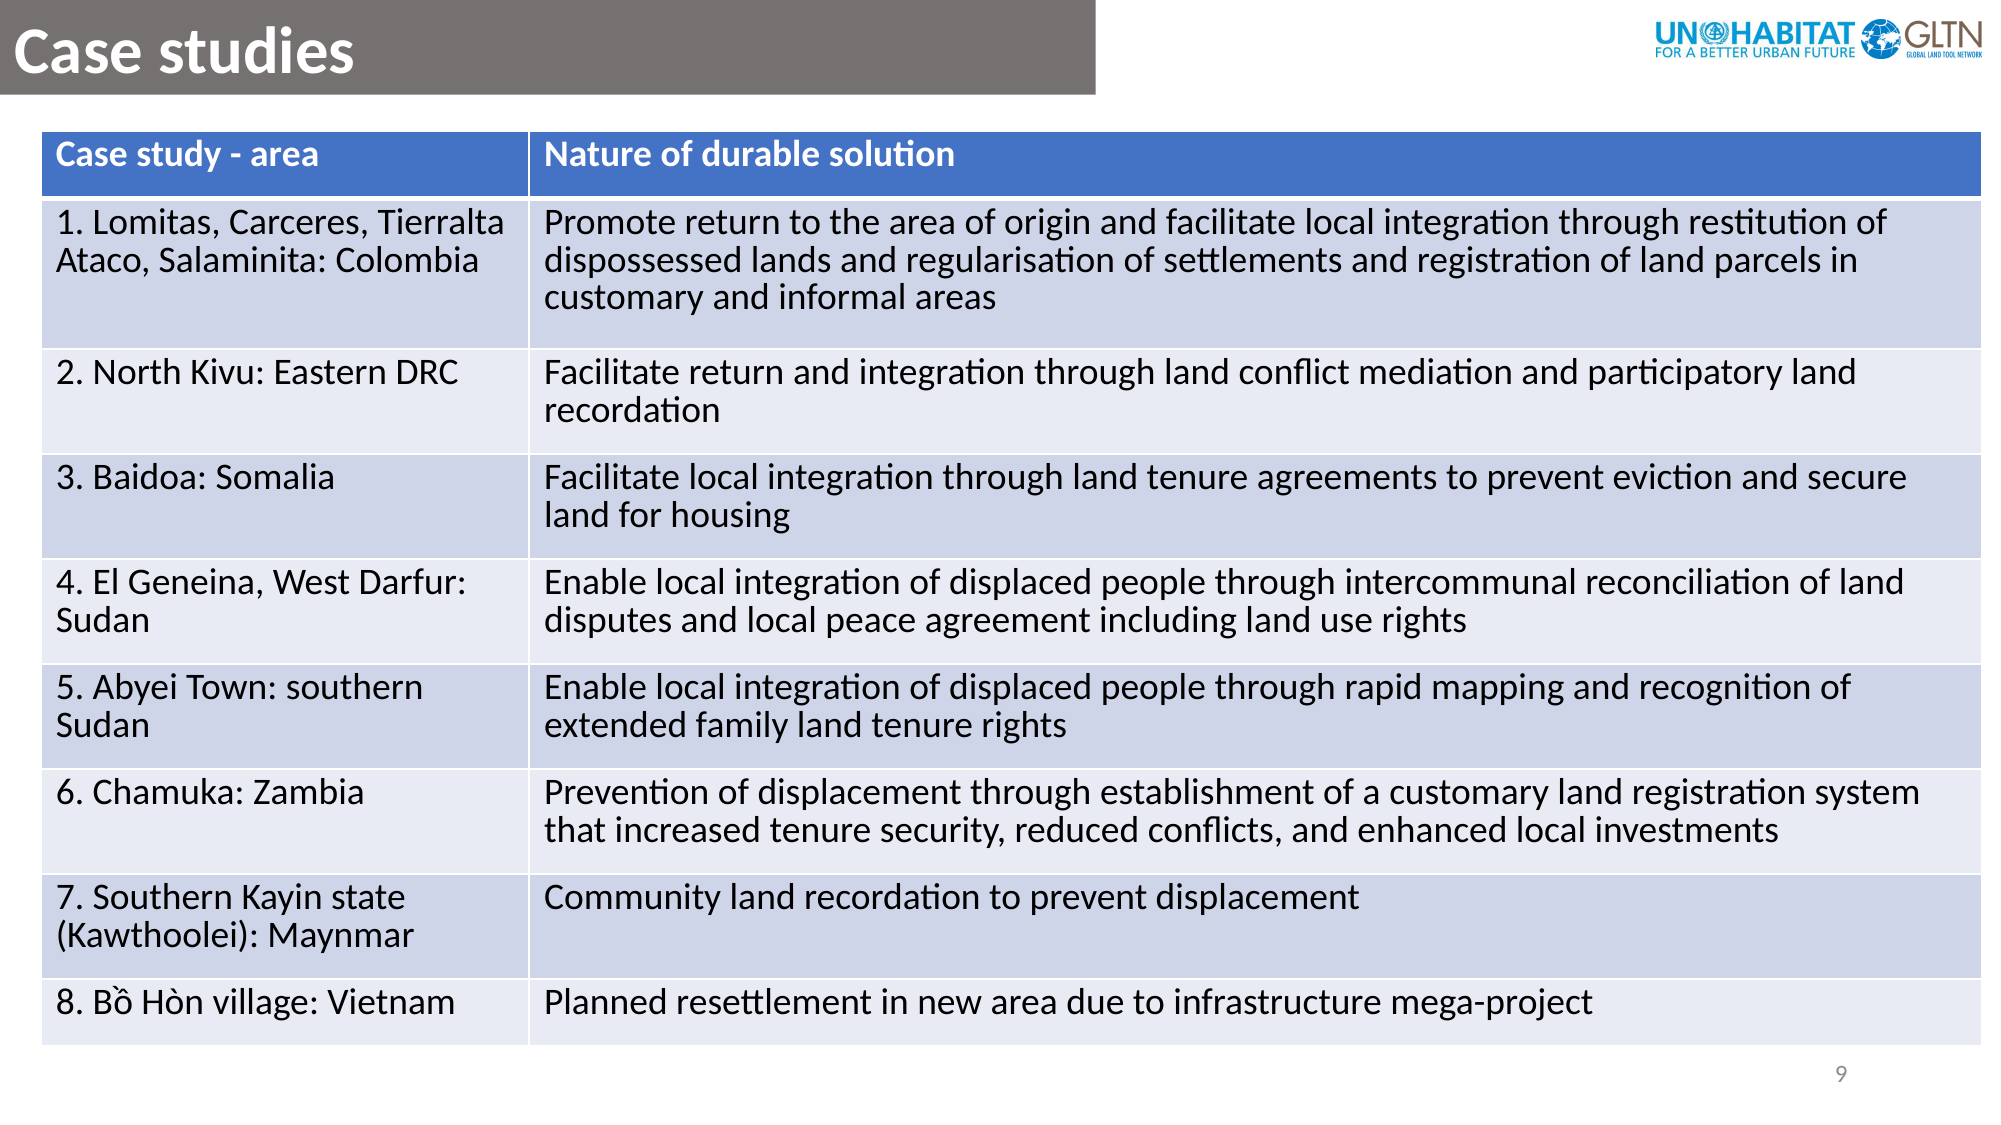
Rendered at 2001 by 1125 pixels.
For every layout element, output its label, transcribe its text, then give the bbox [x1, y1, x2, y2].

table_header Nature of durable solution [530, 132, 1981, 196]
table_header Case study - area [42, 132, 528, 196]
table_cell 1. Lomitas, Carceres, Tierralta Ataco, Salaminita: Colombia [42, 201, 528, 348]
table_cell Promote return to the area of origin and facilitate local integration through restitution of dispossessed lands and regularisation of settlements and registration of land parcels in customary and informal areas [530, 201, 1981, 348]
table_cell 2. North Kivu: Eastern DRC [42, 350, 528, 453]
table_cell Facilitate return and integration through land conflict mediation and participatory land recordation [530, 350, 1981, 453]
table_cell 3. Baidoa: Somalia [42, 455, 528, 558]
text_box Case studies [0, 0, 1096, 95]
table_cell Facilitate local integration through land tenure agreements to prevent eviction and secure land for housing [530, 455, 1981, 558]
table_cell Community land recordation to prevent displacement [530, 875, 1981, 978]
picture [1656, 20, 1855, 59]
table_cell 8. Bồ Hòn village: Vietnam [42, 980, 528, 1045]
table_cell Enable local integration of displaced people through rapid mapping and recognition of extended family land tenure rights [530, 665, 1981, 768]
table_cell Planned resettlement in new area due to infrastructure mega-project [530, 980, 1981, 1045]
table_cell 6. Chamuka: Zambia [42, 770, 528, 873]
table_cell 5. Abyei Town: southern Sudan [42, 665, 528, 768]
table_cell Prevention of displacement through establishment of a customary land registration system that increased tenure security, reduced conflicts, and enhanced local investments [530, 770, 1981, 873]
table_cell 7. Southern Kayin state (Kawthoolei): Maynmar [42, 875, 528, 978]
picture [1861, 19, 1982, 59]
table_cell 4. El Geneina, West Darfur: Sudan [42, 560, 528, 663]
slide_number 9 [1412, 1042, 1863, 1103]
table_cell Enable local integration of displaced people through intercommunal reconciliation of land disputes and local peace agreement including land use rights [530, 560, 1981, 663]
